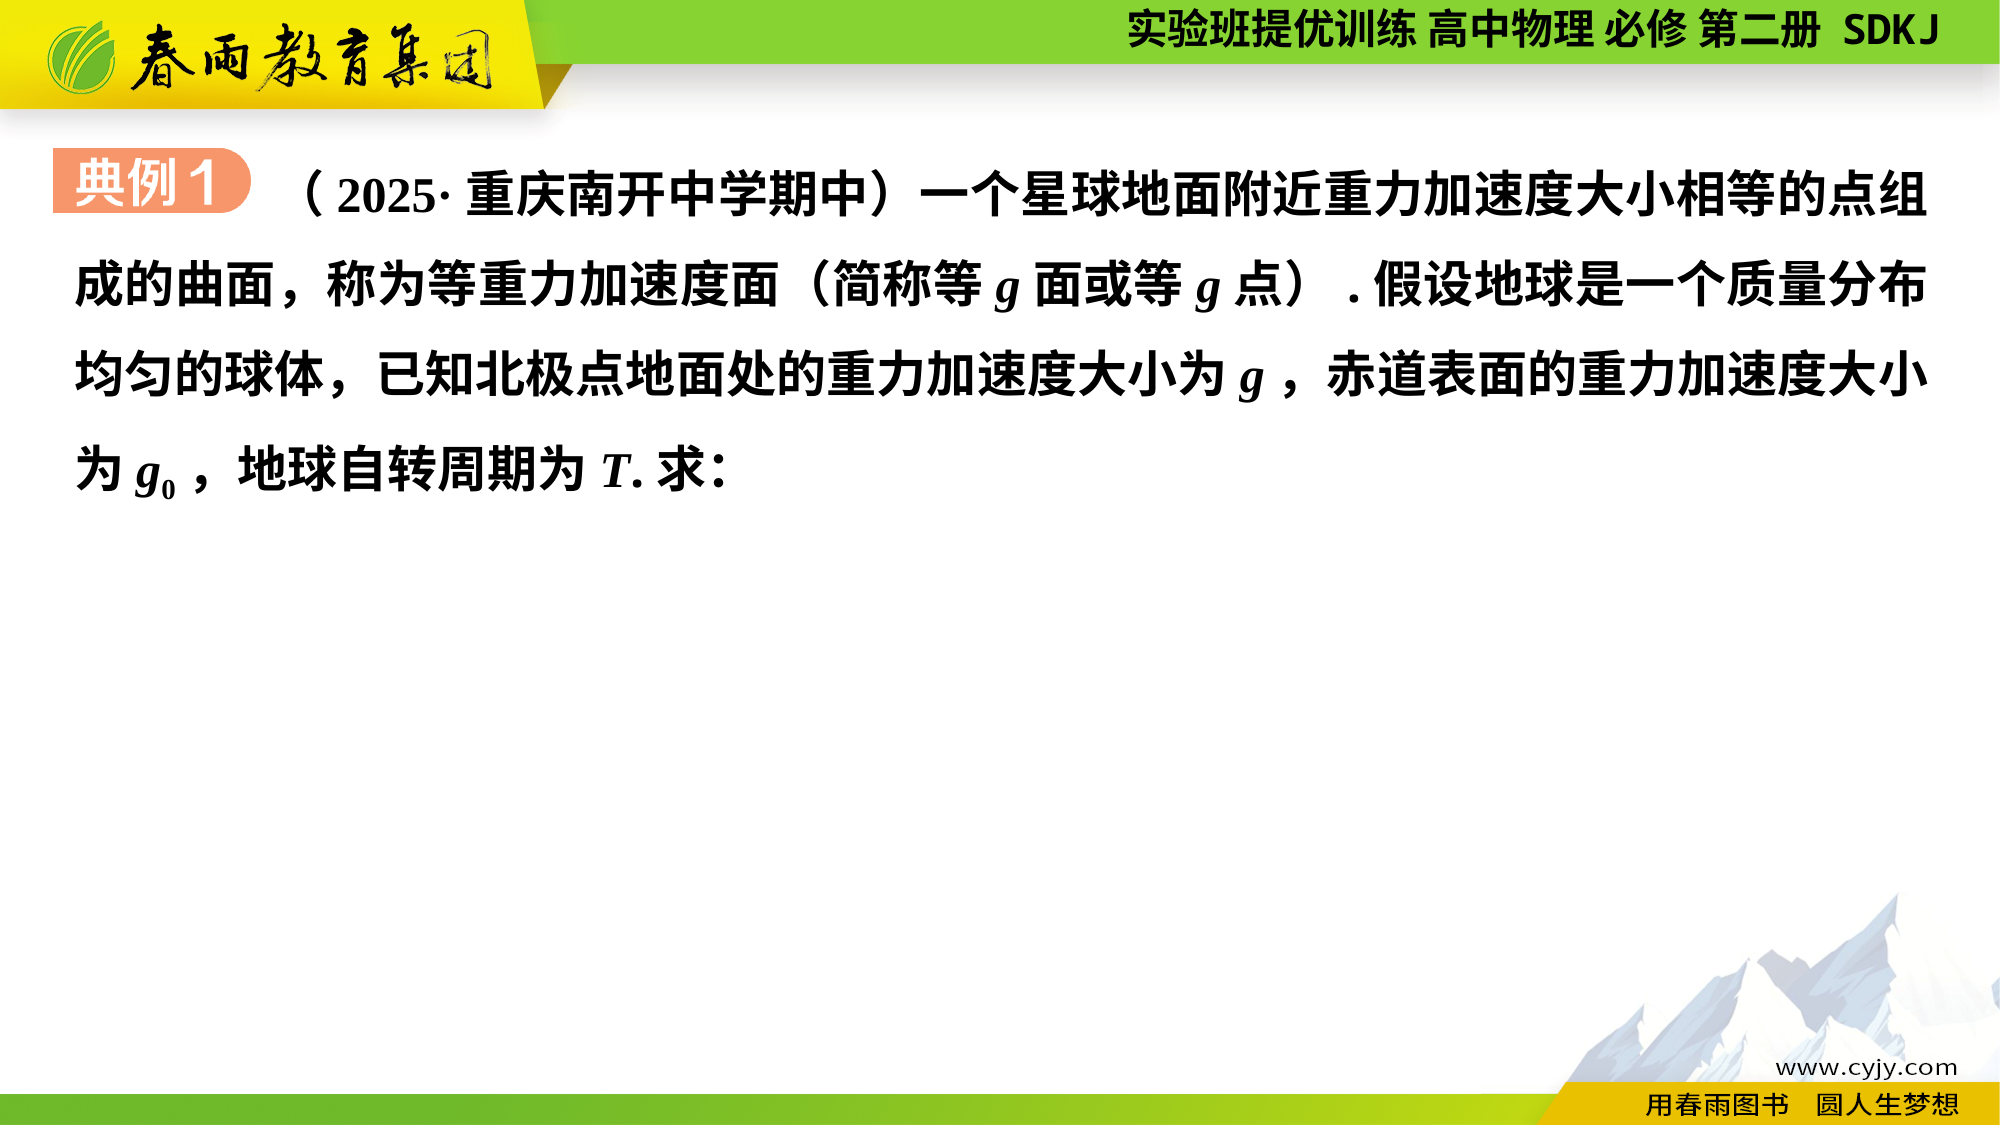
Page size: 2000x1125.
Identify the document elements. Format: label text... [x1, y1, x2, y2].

list （2025·重庆南开中学期中）一个星球地面附近重力加速度大小相等的点组成的曲面，称为等重力加速度面（简称等g面或等g点）.假设地球是一个质量分布均匀的球体，已知北极点地面处的重力加速度大小为g，赤道表面的重力加速度大小为g0，地球自转周期为T.求： [59, 125, 1944, 505]
picture [0, 0, 2000, 1125]
